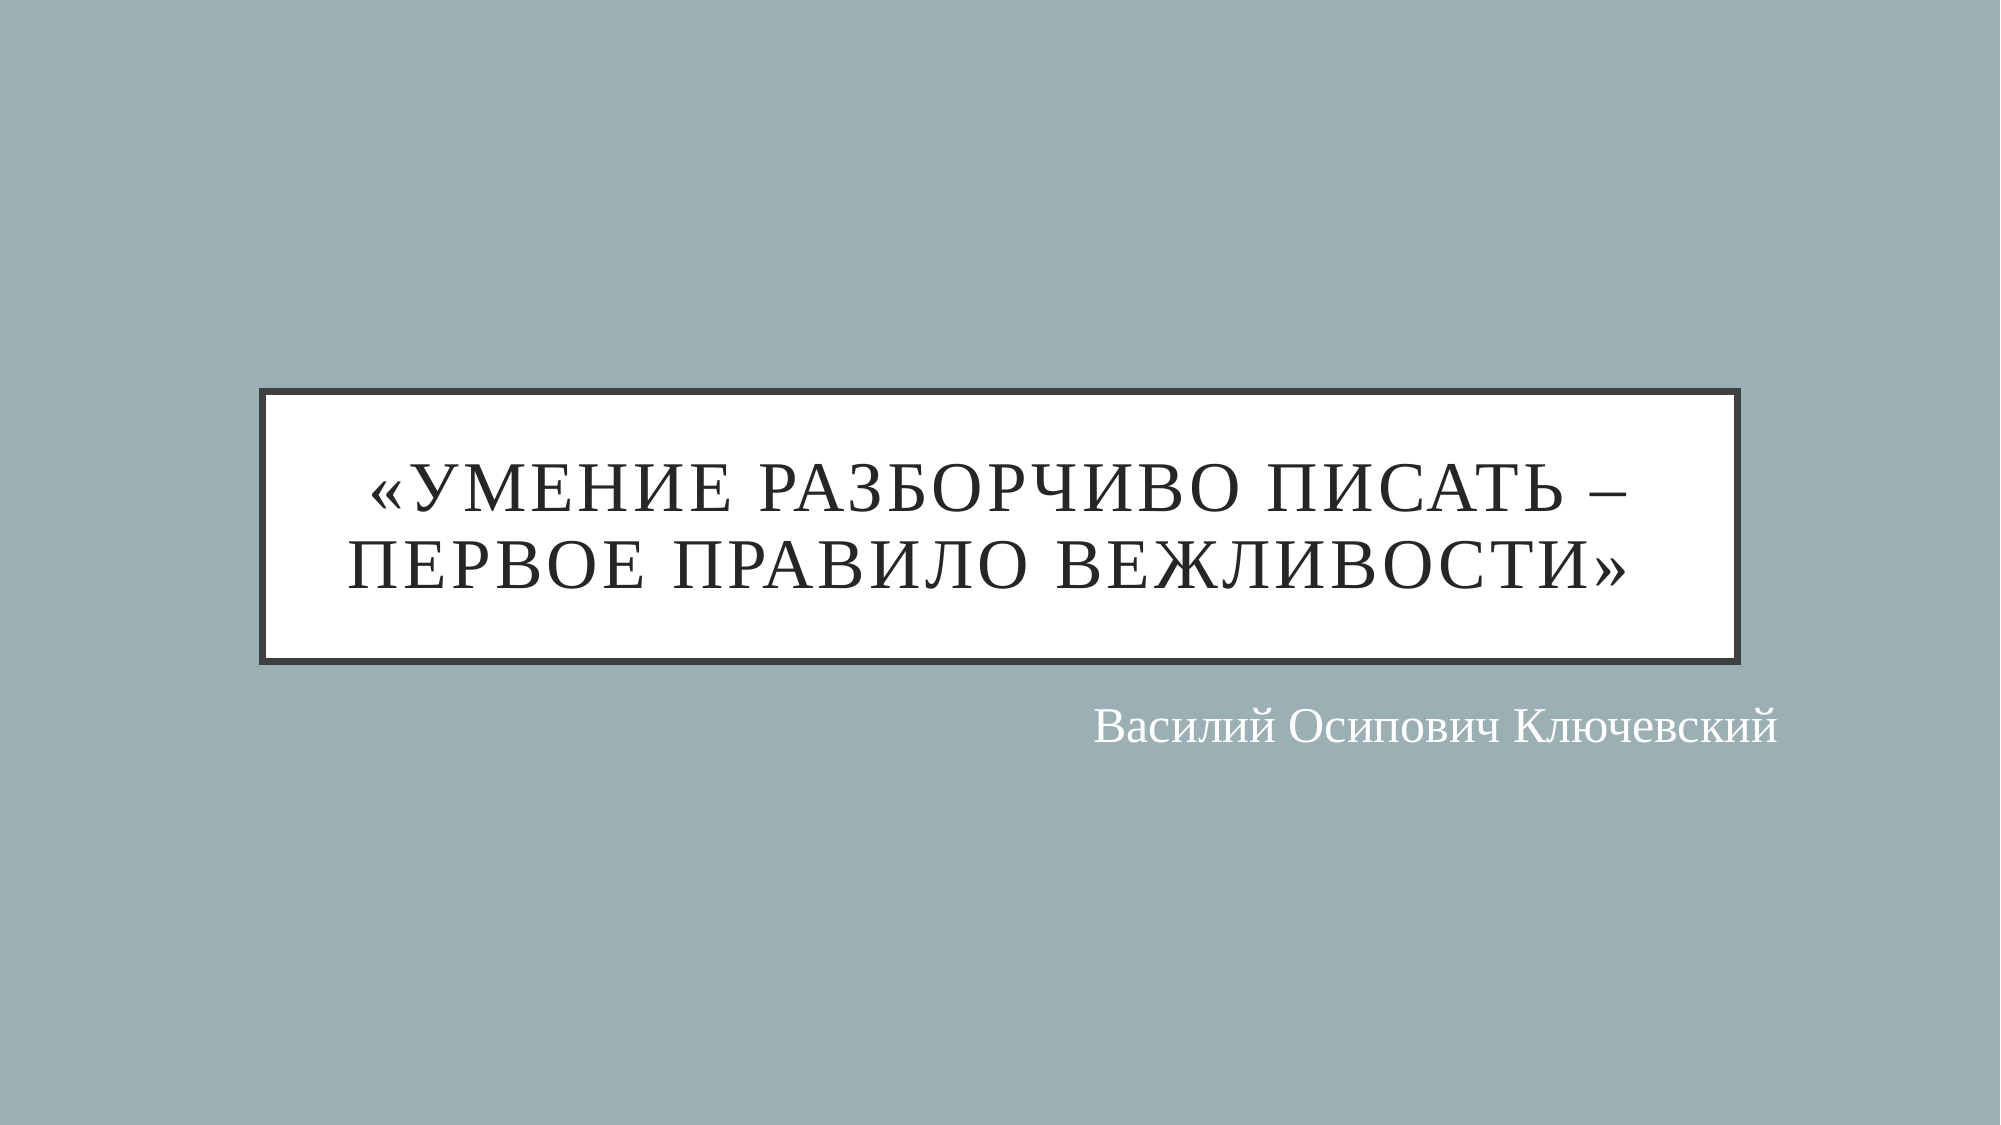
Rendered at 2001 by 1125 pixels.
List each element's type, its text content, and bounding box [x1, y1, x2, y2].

title «умение разборчиво писать – первое правило вежливости» [259, 388, 1741, 665]
subtitle Василий Осипович Ключевский [884, 684, 2000, 889]
